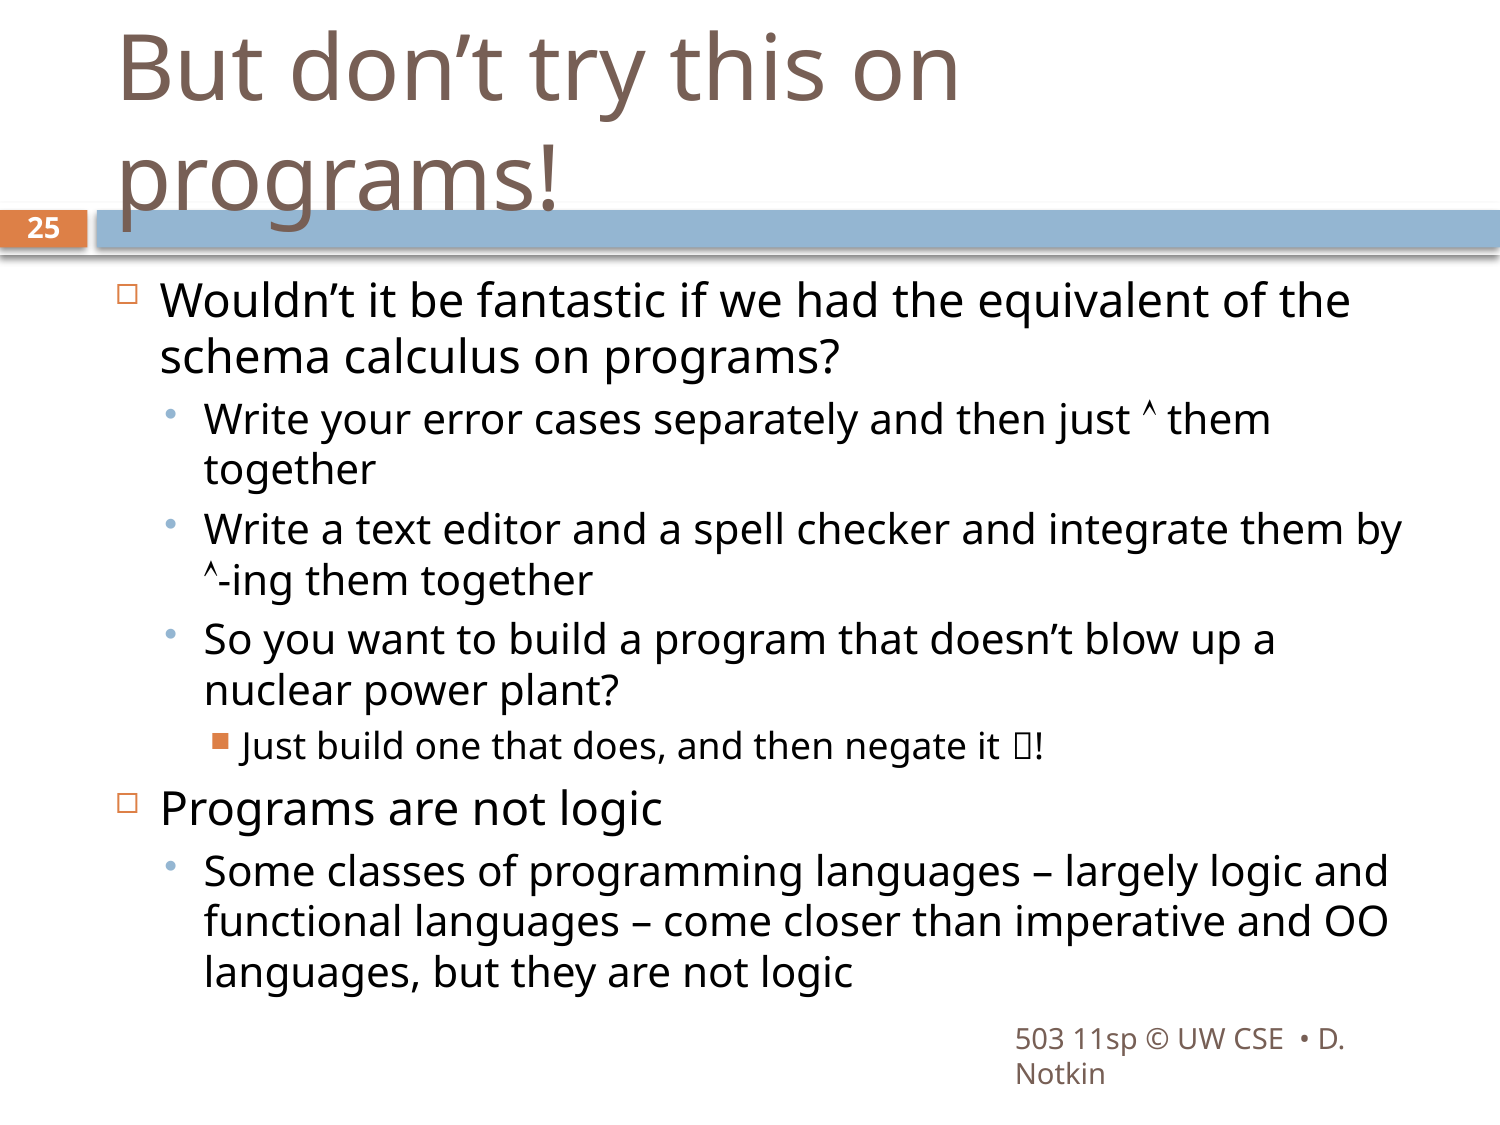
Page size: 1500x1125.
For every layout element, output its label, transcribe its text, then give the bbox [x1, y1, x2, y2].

list Wouldn’t it be fantastic if we had the equivalent of the schema calculus on programs? Write your error cases separately and then just  them together Write a text editor and a spell checker and integrate them by -ing them together So you want to build a program that doesn’t blow up a nuclear power plant? Just build one that does, and then negate it ! Programs are not logic Some classes of programming languages – largely logic and functional languages – come closer than imperative and OO languages, but they are not logic [100, 262, 1438, 1005]
title But don’t try this on programs! [100, 37, 1438, 200]
slide_number 25 [0, 208, 88, 249]
slide_number 503 11sp © UW CSE • D. Notkin [999, 1025, 1438, 1085]
